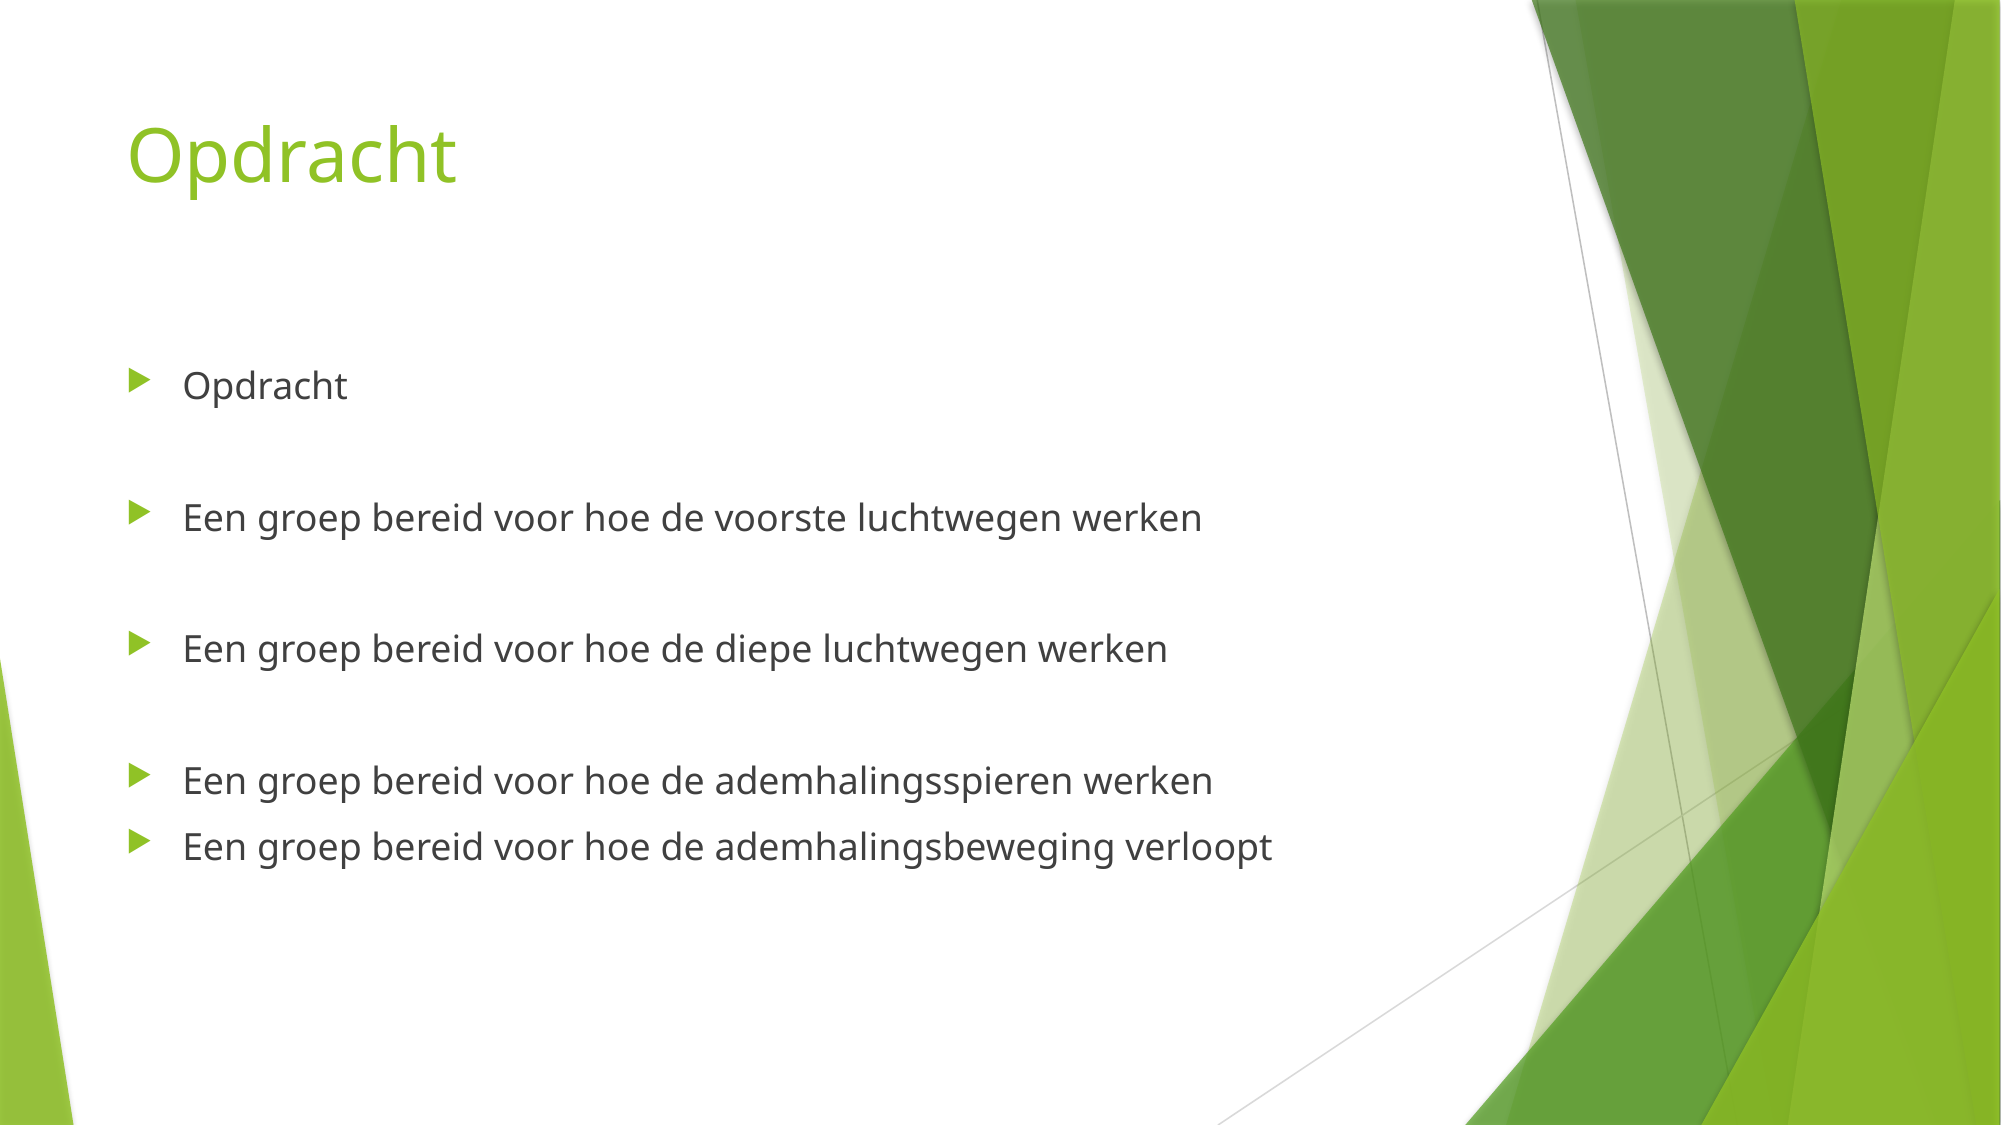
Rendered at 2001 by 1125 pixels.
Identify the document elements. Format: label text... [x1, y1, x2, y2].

list Opdracht Een groep bereid voor hoe de voorste luchtwegen werken Een groep bereid voor hoe de diepe luchtwegen werken Een groep bereid voor hoe de ademhalingsspieren werken Een groep bereid voor hoe de ademhalingsbeweging verloopt [111, 354, 1522, 992]
title Opdracht [111, 99, 1522, 317]
